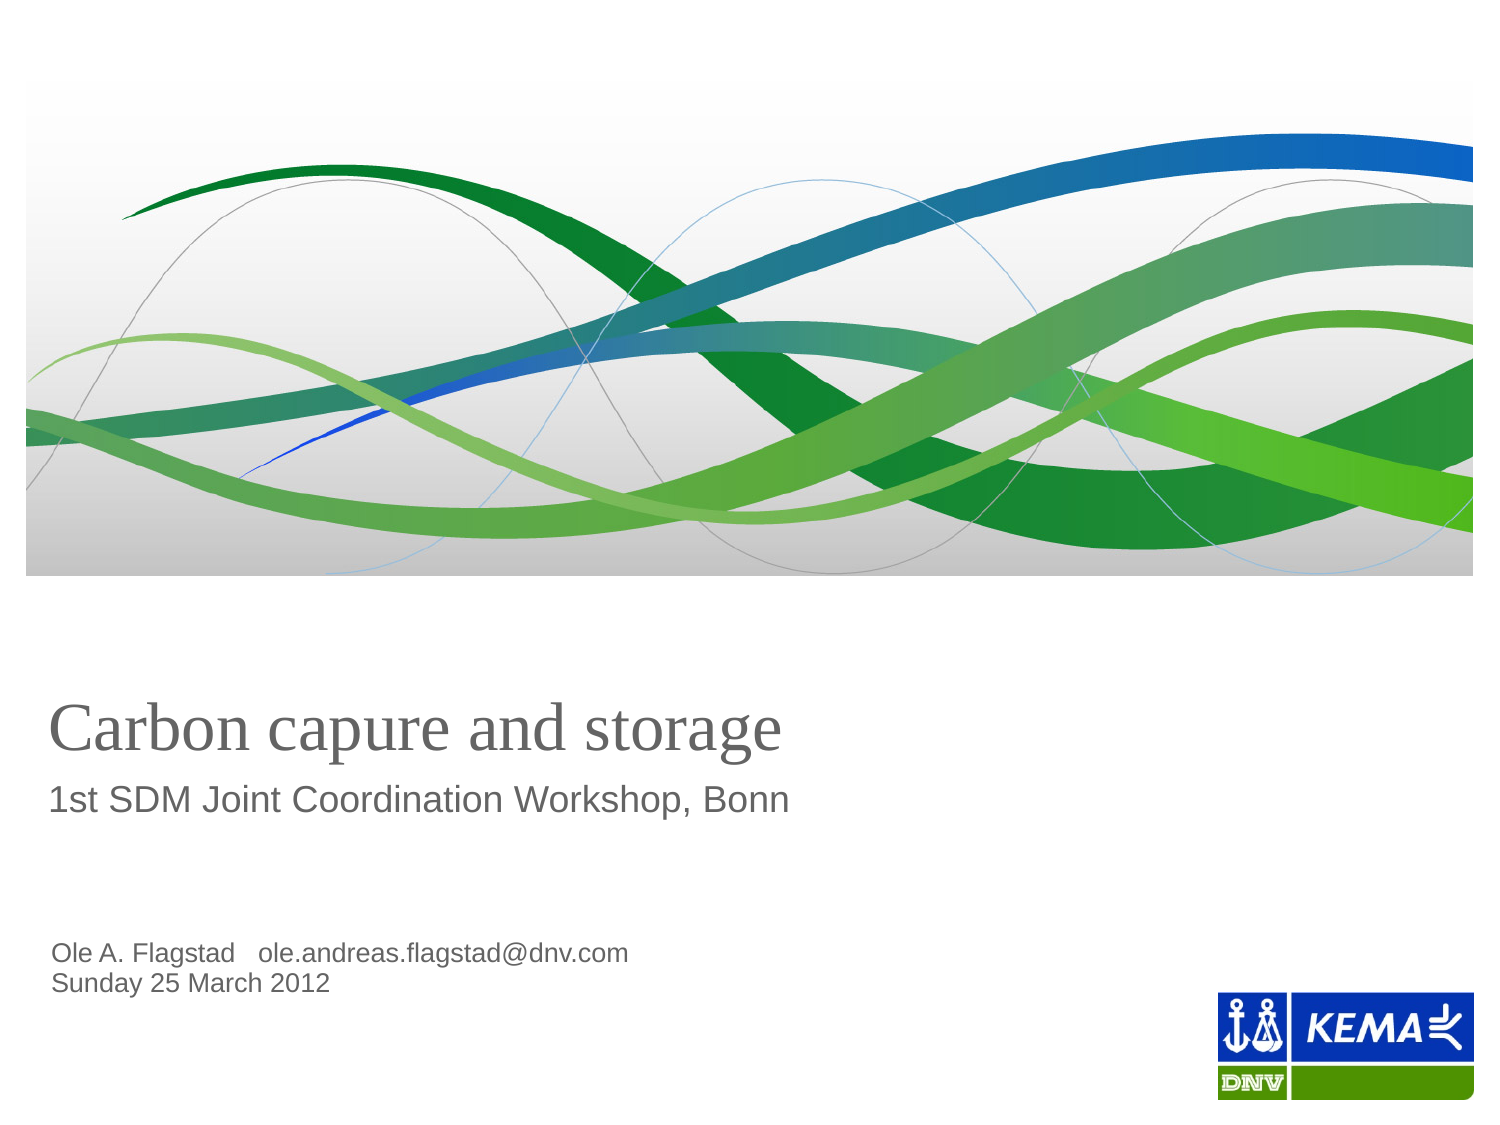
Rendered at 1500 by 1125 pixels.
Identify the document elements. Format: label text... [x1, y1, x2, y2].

title Carbon capure and storage [23, 600, 1475, 764]
picture [1218, 992, 1474, 1100]
subtitle 1st SDM Joint Coordination Workshop, Bonn [23, 767, 1475, 830]
picture [26, 23, 1473, 576]
